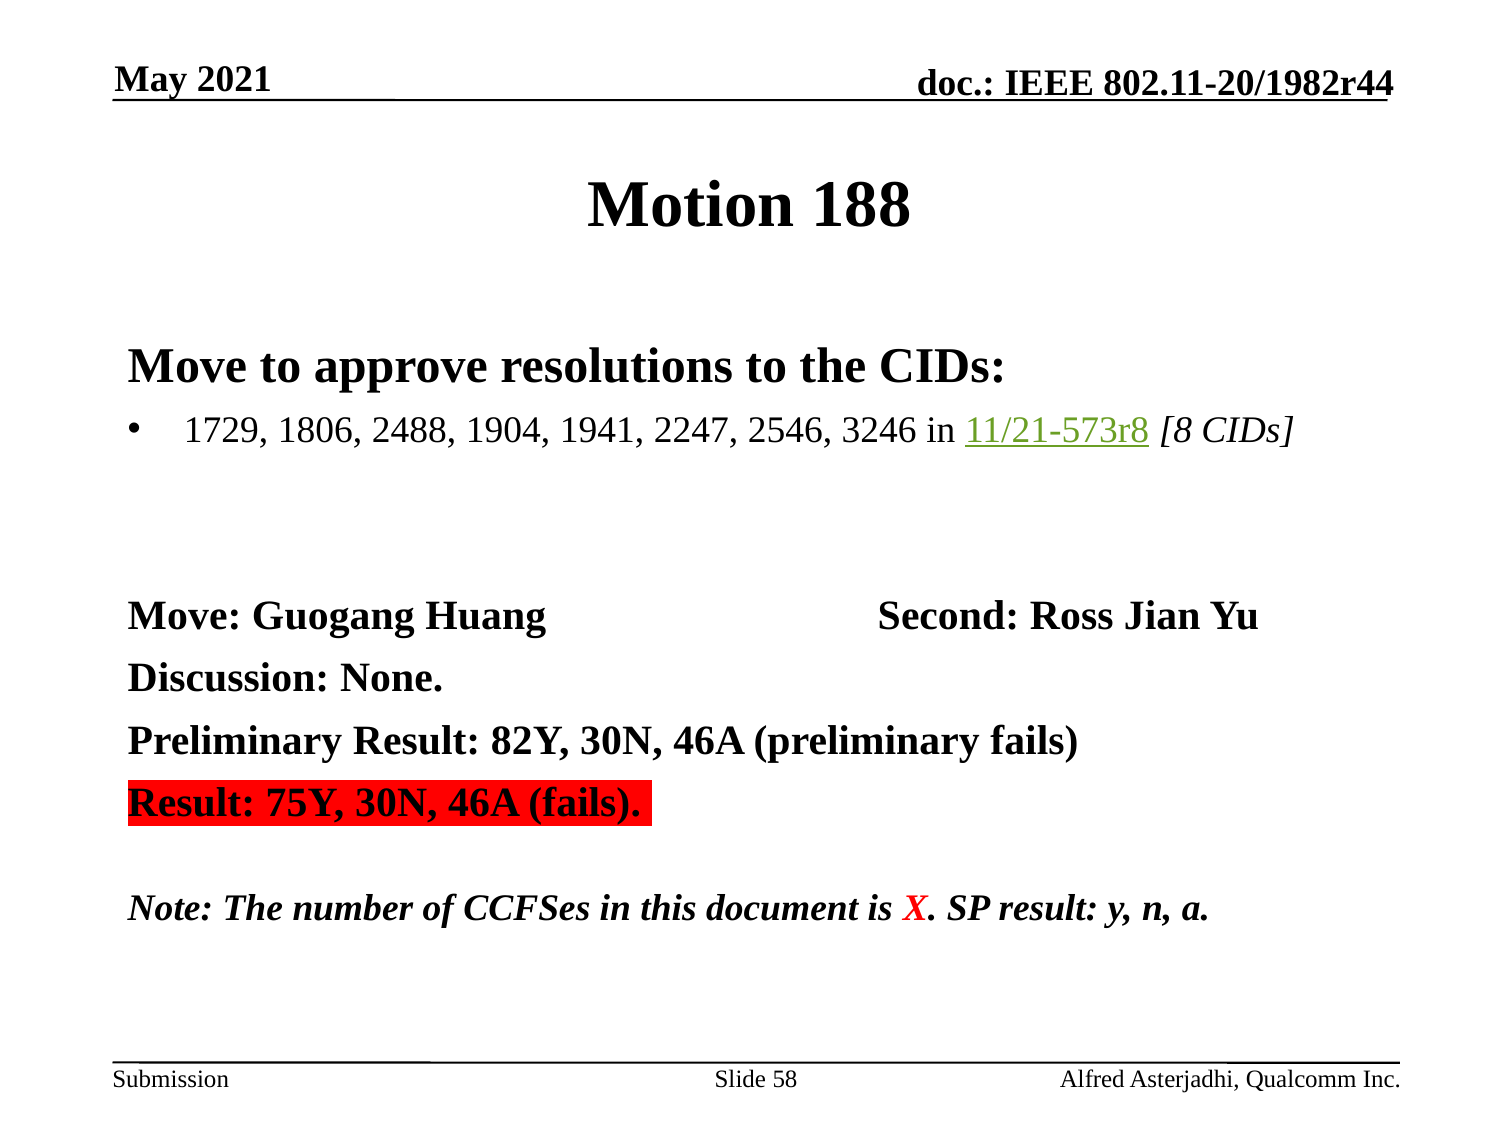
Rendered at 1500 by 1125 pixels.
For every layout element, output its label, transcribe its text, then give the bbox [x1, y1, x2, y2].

slide_number Slide 58 [712, 1061, 800, 1123]
title Motion 188 [112, 112, 1388, 288]
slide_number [114, 54, 423, 100]
footer Alfred Asterjadhi, Qualcomm Inc. [878, 1061, 1402, 1093]
list Move to approve resolutions to the CIDs: 1729, 1806, 2488, 1904, 1941, 2247, 2546, 3246 in 11/21-573r8 [8 CIDs] Move: Guogang Huang Second: Ross Jian Yu Discussion: None. Preliminary Result: 82Y, 30N, 46A (preliminary fails) Result: 75Y, 30N, 46A (fails). Note: The number of CCFSes in this document is X. SP result: y, n, a. [112, 324, 1388, 1000]
